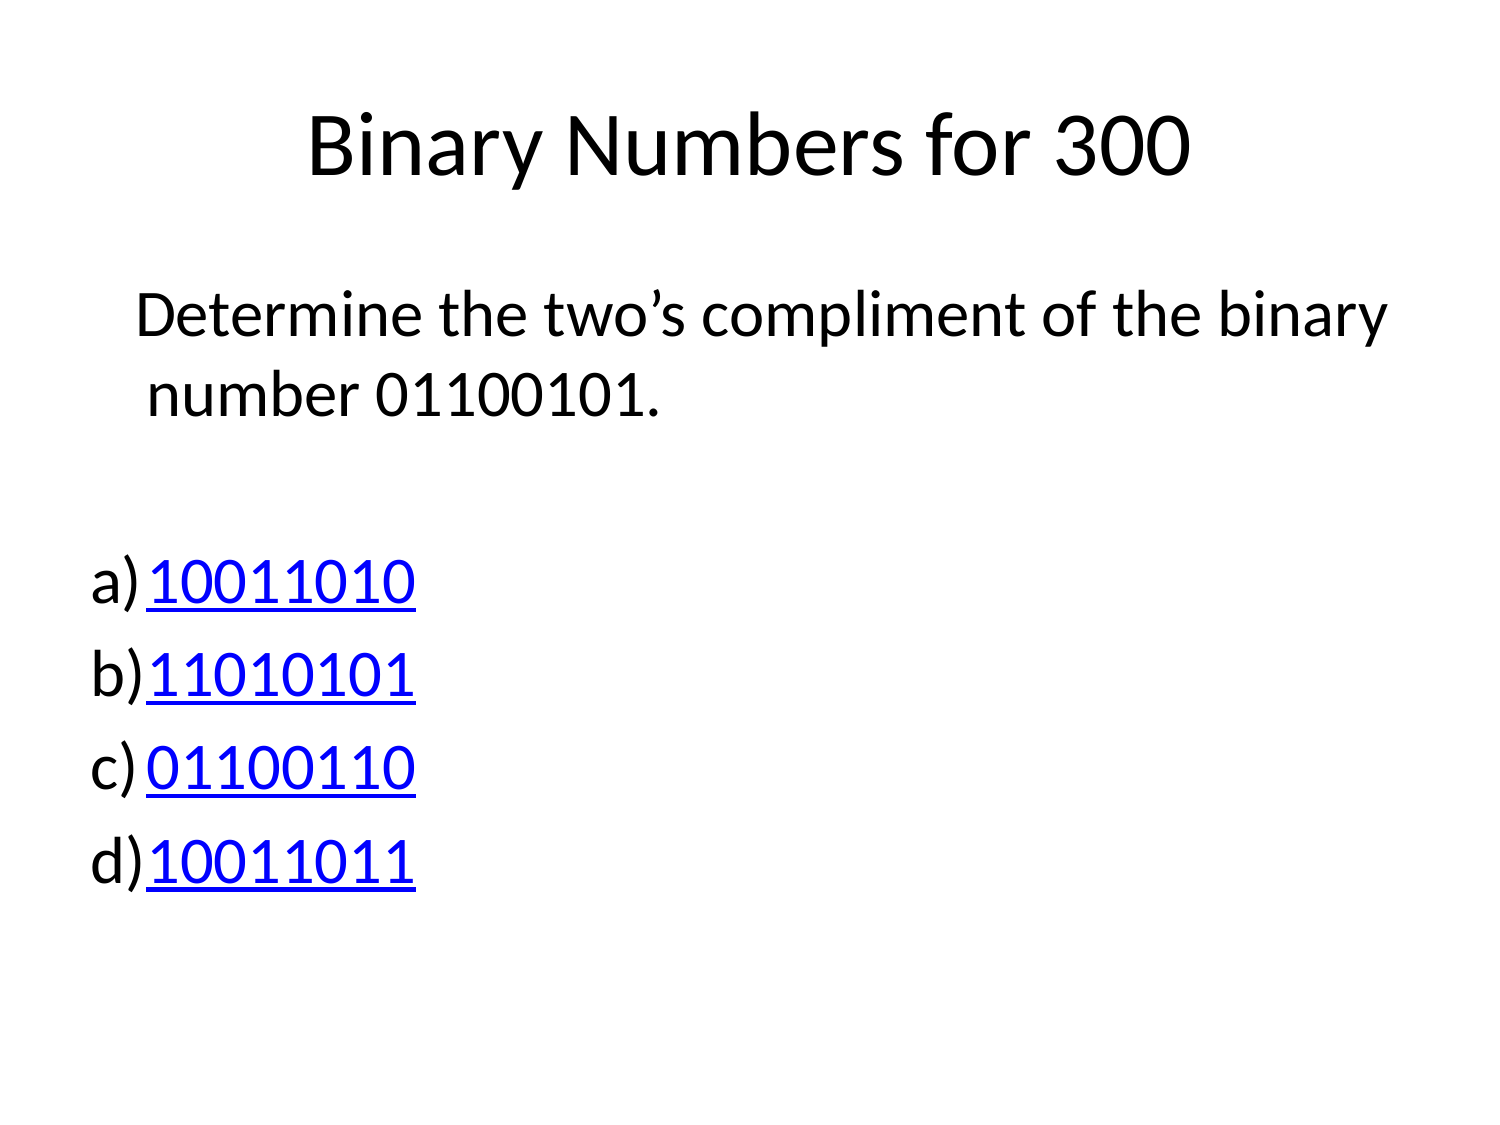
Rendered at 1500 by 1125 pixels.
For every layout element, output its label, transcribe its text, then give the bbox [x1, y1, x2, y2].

title Binary Numbers for 300 [75, 45, 1425, 233]
list Determine the two’s compliment of the binary number 01100101. 10011010 11010101 01100110 10011011 [75, 262, 1425, 1005]
